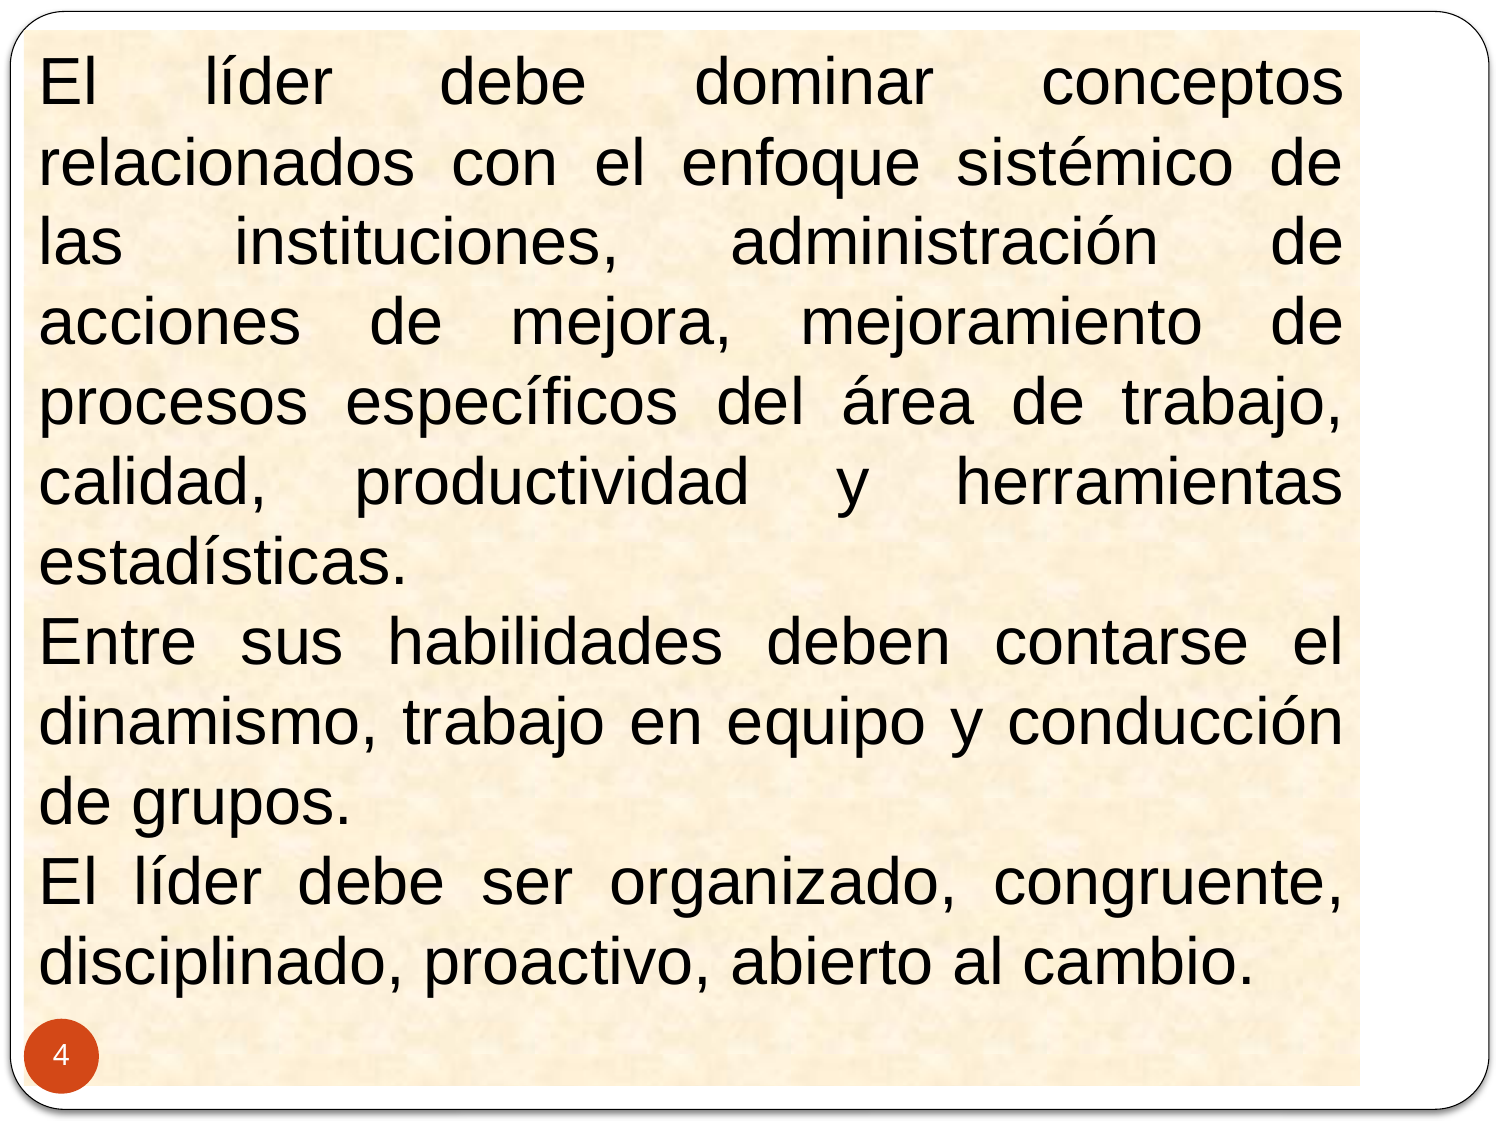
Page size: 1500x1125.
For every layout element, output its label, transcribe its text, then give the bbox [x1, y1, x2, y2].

slide_number 4 [23, 1018, 99, 1094]
text_box El líder debe dominar conceptos relacionados con el enfoque sistémico de las instituciones, administración de acciones de mejora, mejoramiento de procesos específicos del área de trabajo, calidad, productividad y herramientas estadísticas. Entre sus habilidades deben contarse el dinamismo, trabajo en equipo y conducción de grupos. El líder debe ser organizado, congruente, disciplinado, proactivo, abierto al cambio. [23, 30, 1360, 1086]
